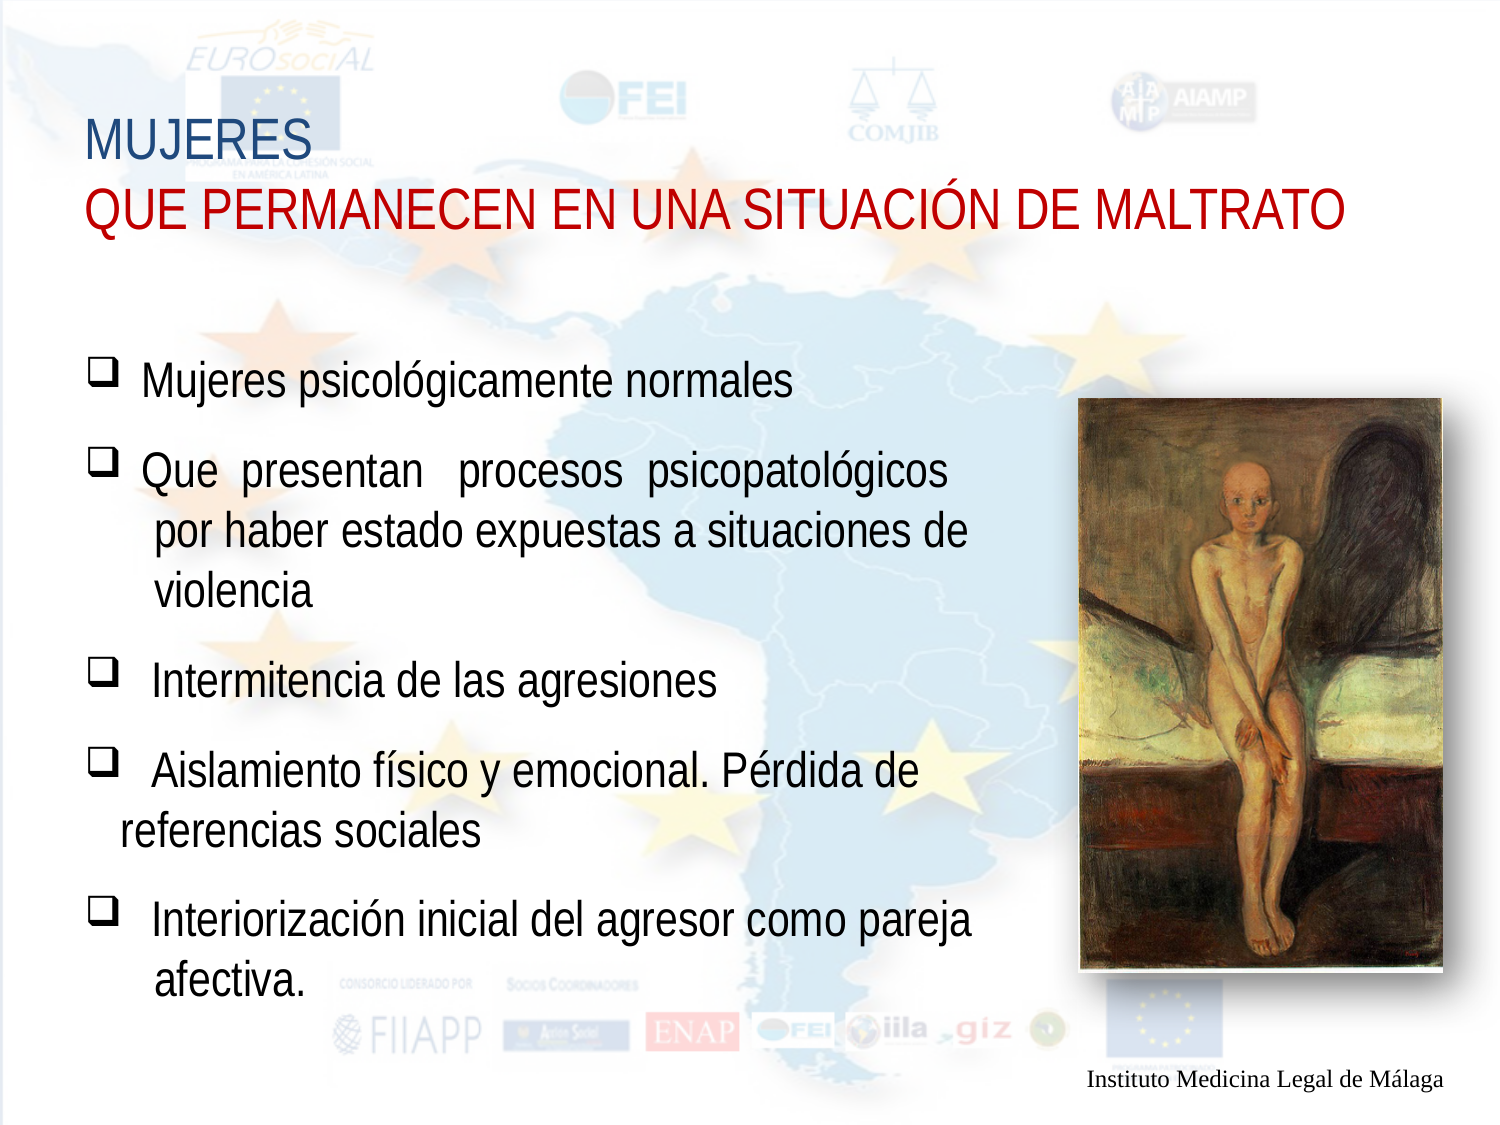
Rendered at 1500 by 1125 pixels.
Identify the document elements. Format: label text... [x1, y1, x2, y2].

text_box Instituto Medicina Legal de Málaga [1031, 1054, 1500, 1100]
picture [1077, 398, 1443, 974]
text_box MUJERES QUE PERMANECEN EN UNA SITUACIÓN DE MALTRATO [70, 93, 1454, 249]
text_box Mujeres psicológicamente normales Que presentan procesos psicopatológicos por haber estado expuestas a situaciones de violencia Intermitencia de las agresiones Aislamiento físico y emocional. Pérdida de referencias sociales Interiorización inicial del agresor como pareja afectiva. [70, 339, 1008, 1075]
